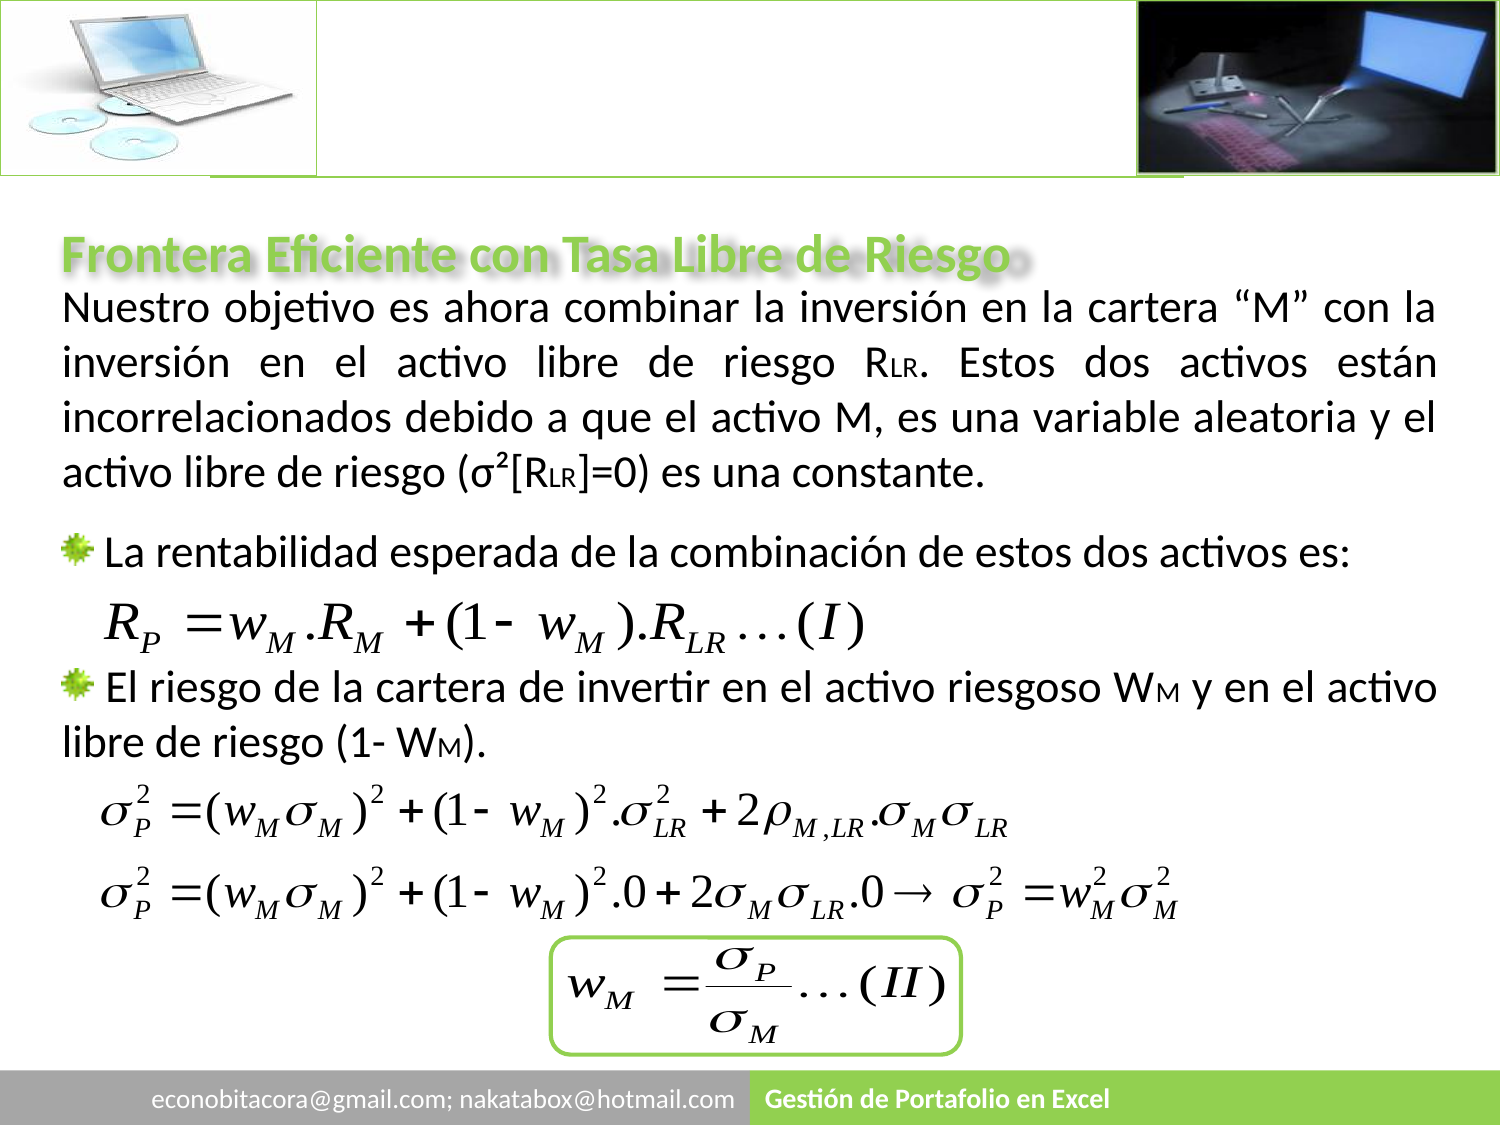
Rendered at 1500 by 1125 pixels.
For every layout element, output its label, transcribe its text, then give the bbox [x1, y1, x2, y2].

text_box Gestión de Portafolio en Excel [749, 1070, 1500, 1125]
picture [0, 0, 317, 177]
text_box [959, 944, 964, 1048]
picture [61, 668, 94, 701]
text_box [93, 773, 1020, 854]
text_box [318, 0, 1134, 178]
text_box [93, 585, 876, 663]
picture [1136, 0, 1500, 177]
text_box Nuestro objetivo es ahora combinar la inversión en la cartera “M” con la inversión en el activo libre de riesgo RLR. Estos dos activos están incorrelacionados debido a que el activo M, es una variable aleatoria y el activo libre de riesgo (σ²[RLR]=0) es una constante. La rentabilidad esperada de la combinación de estos dos activos es: El riesgo de la cartera de invertir en el activo riesgoso WM y en el activo libre de riesgo (1- WM). [46, 269, 1454, 1055]
text_box econobitacora@gmail.com; nakatabox@hotmail.com [0, 1070, 749, 1125]
picture [61, 533, 94, 566]
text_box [556, 925, 956, 1055]
subtitle Frontera Eficiente con Tasa Libre de Riesgo [46, 210, 1243, 269]
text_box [93, 855, 1191, 928]
